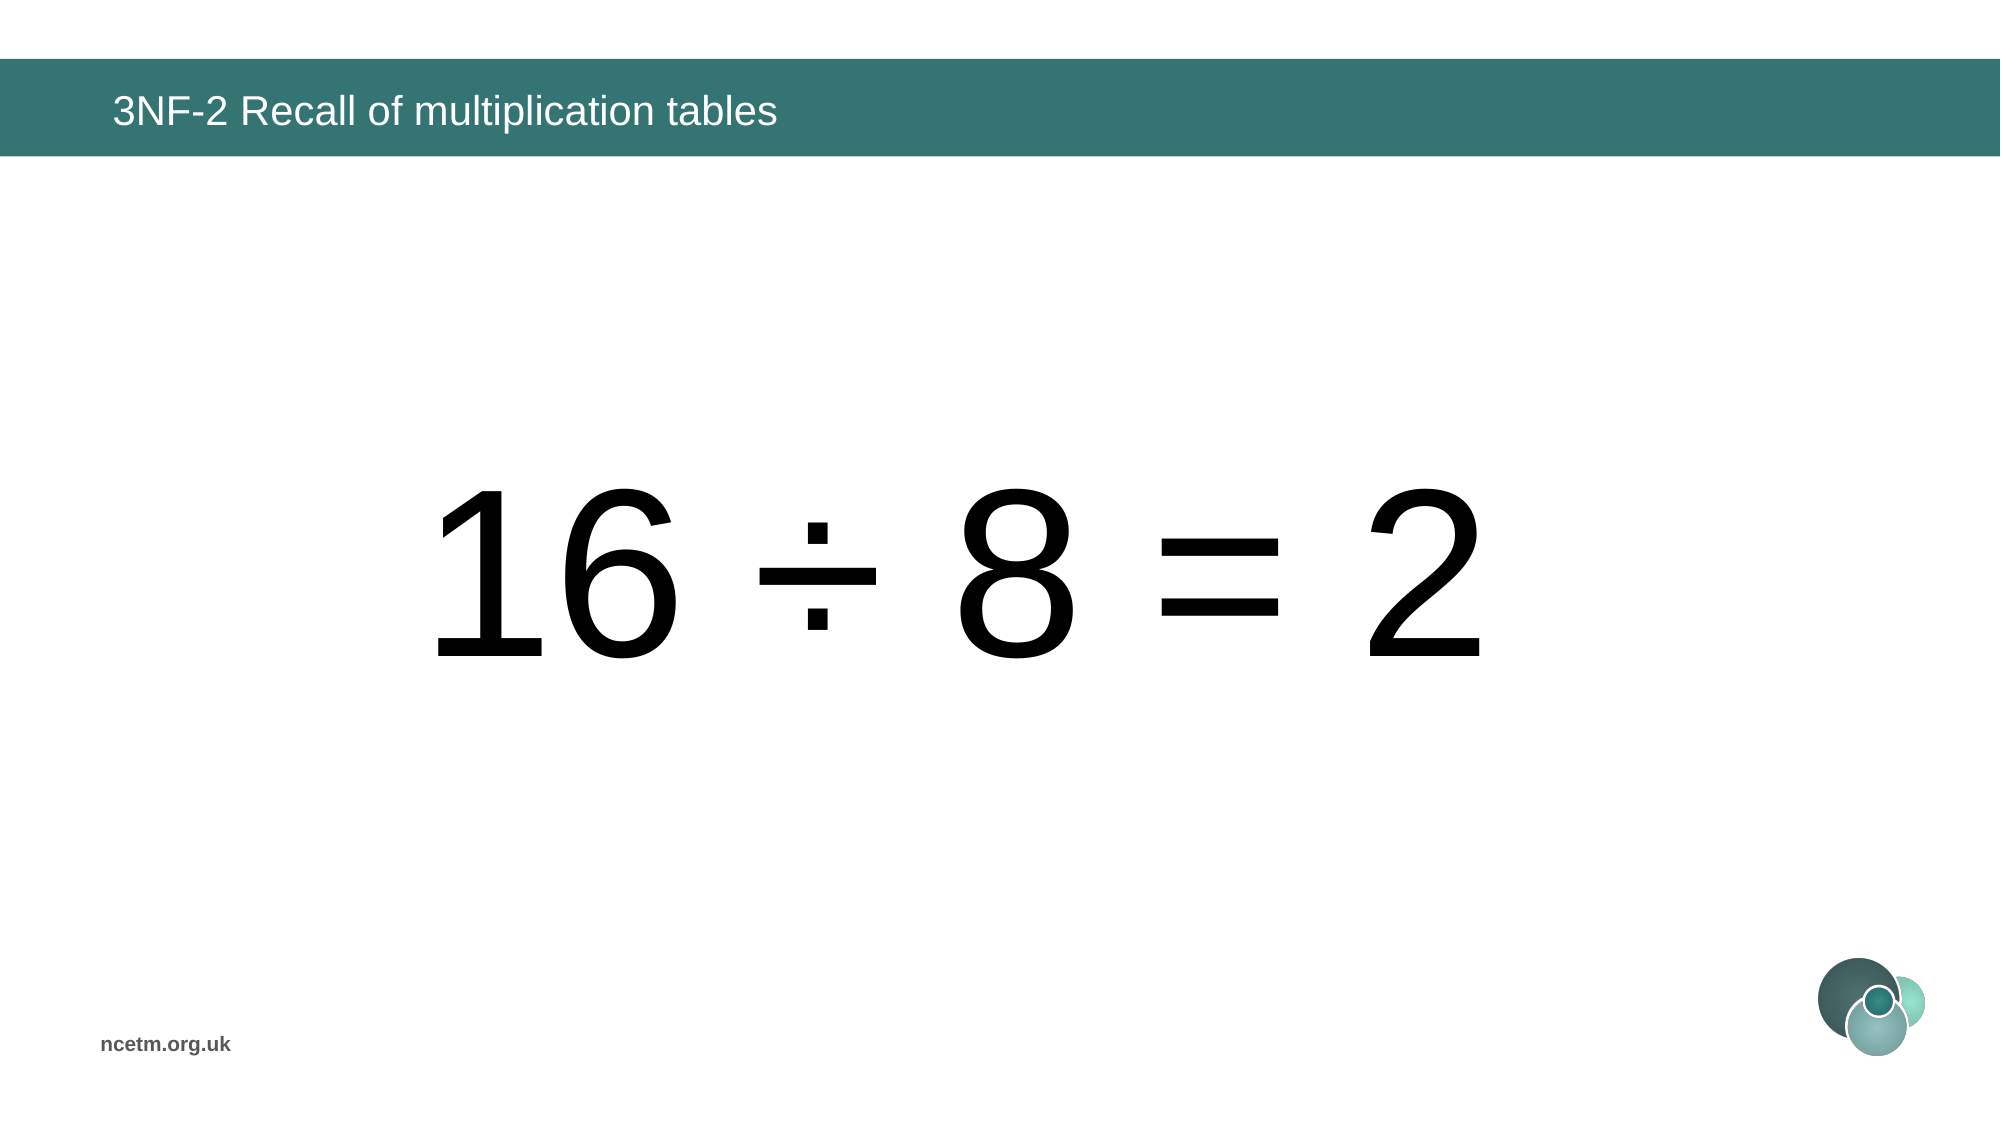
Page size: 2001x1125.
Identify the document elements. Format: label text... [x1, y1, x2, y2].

title 3NF-2 Recall of multiplication tables [97, 76, 1945, 147]
text_box 16 ÷ 8 = [405, 409, 1344, 712]
picture [1818, 958, 1925, 1056]
text_box 2 [1344, 409, 1508, 712]
